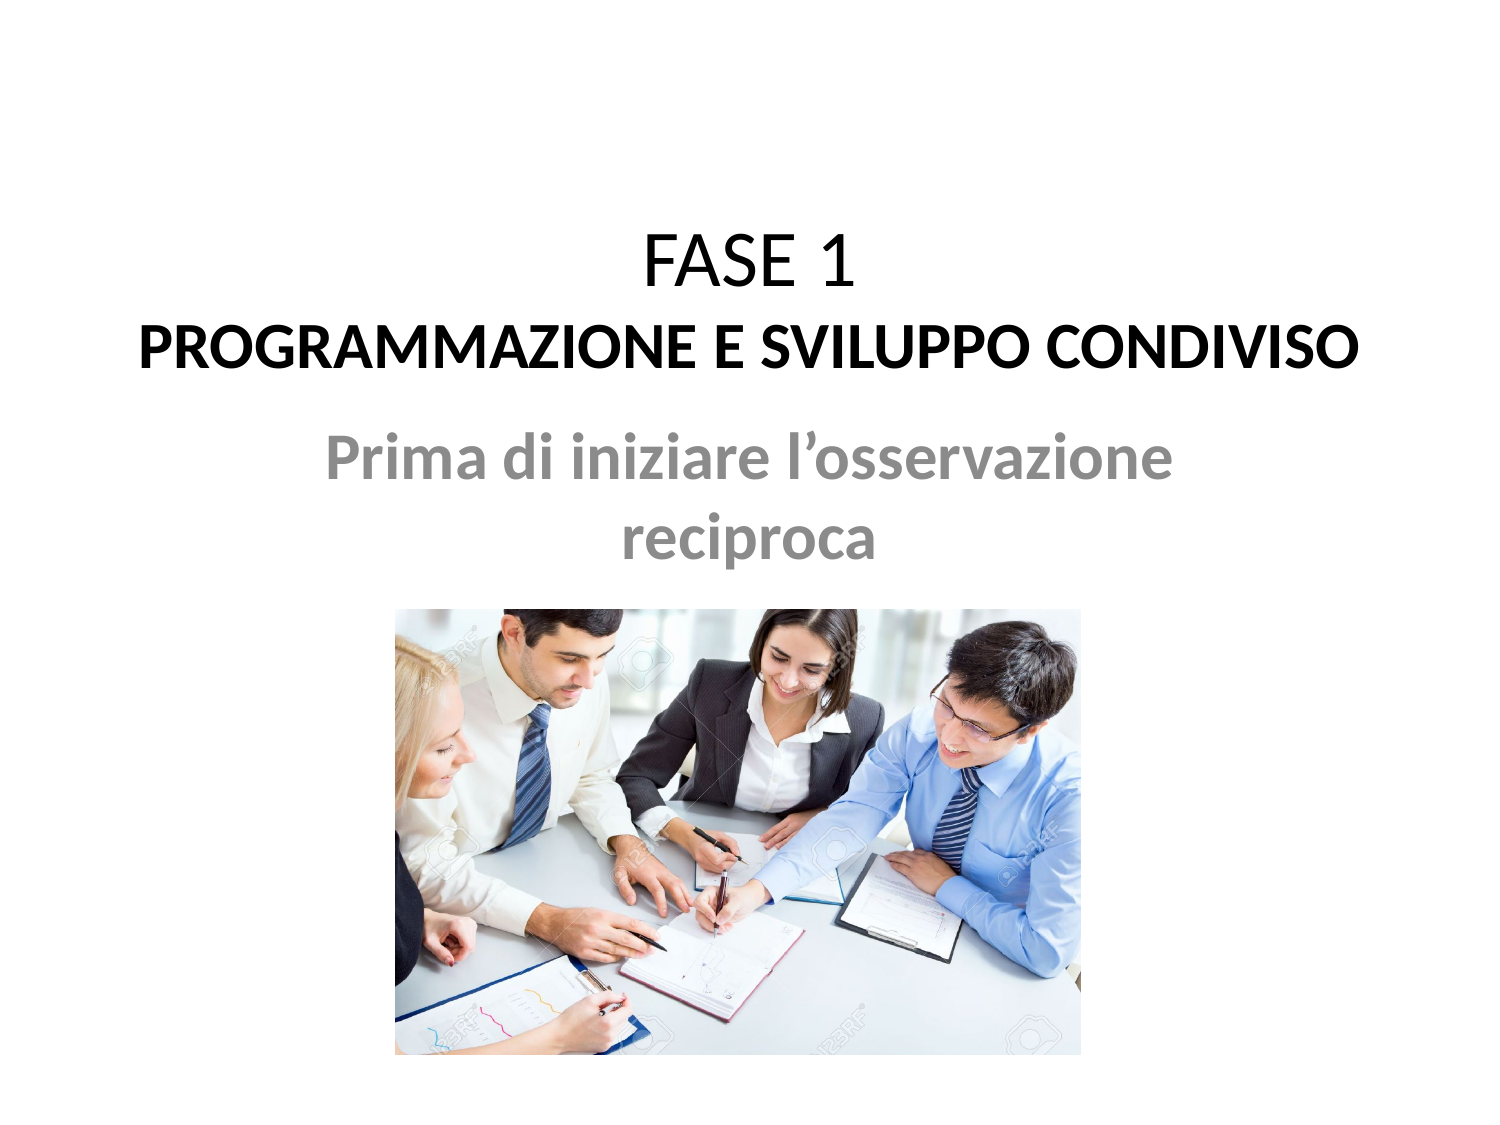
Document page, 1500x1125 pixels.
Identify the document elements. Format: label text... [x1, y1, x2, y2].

picture [395, 609, 1081, 1055]
title FASE 1 PROGRAMMAZIONE E SVILUPPO CONDIVISO [112, 172, 1388, 414]
subtitle Prima di iniziare l’osservazione reciproca [225, 404, 1275, 693]
